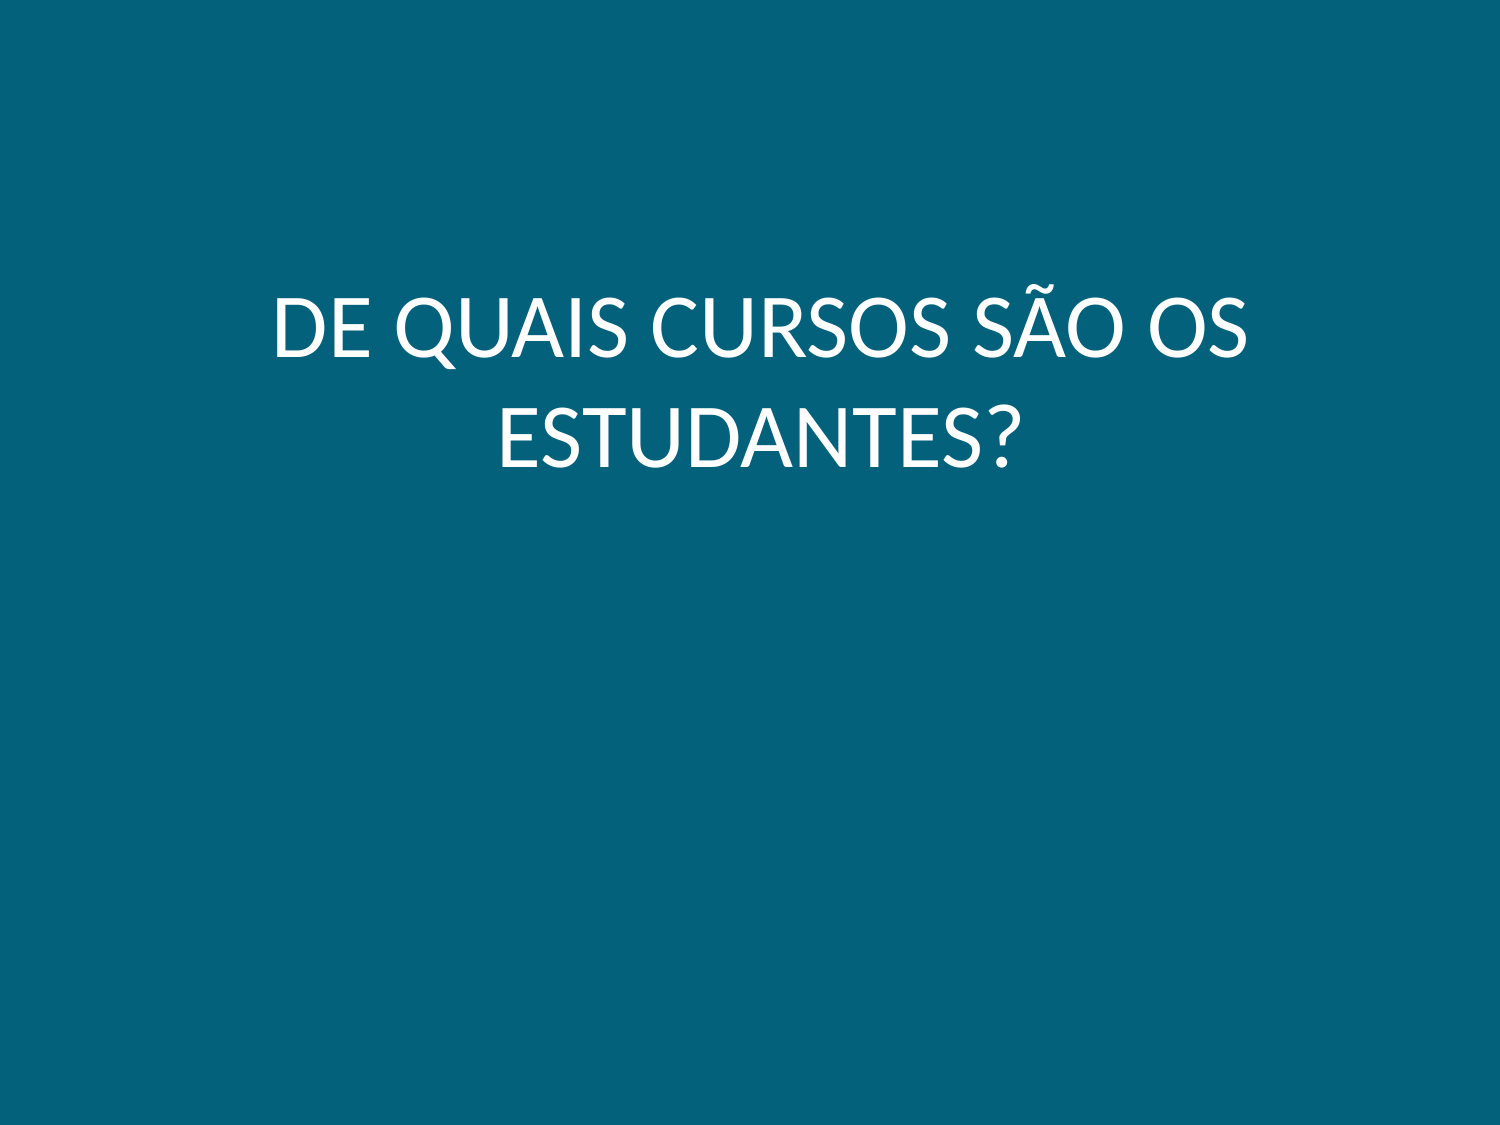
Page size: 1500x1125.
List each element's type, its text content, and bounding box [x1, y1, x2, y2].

title DE QUAIS CURSOS SÃO OS ESTUDANTES? [123, 255, 1399, 497]
